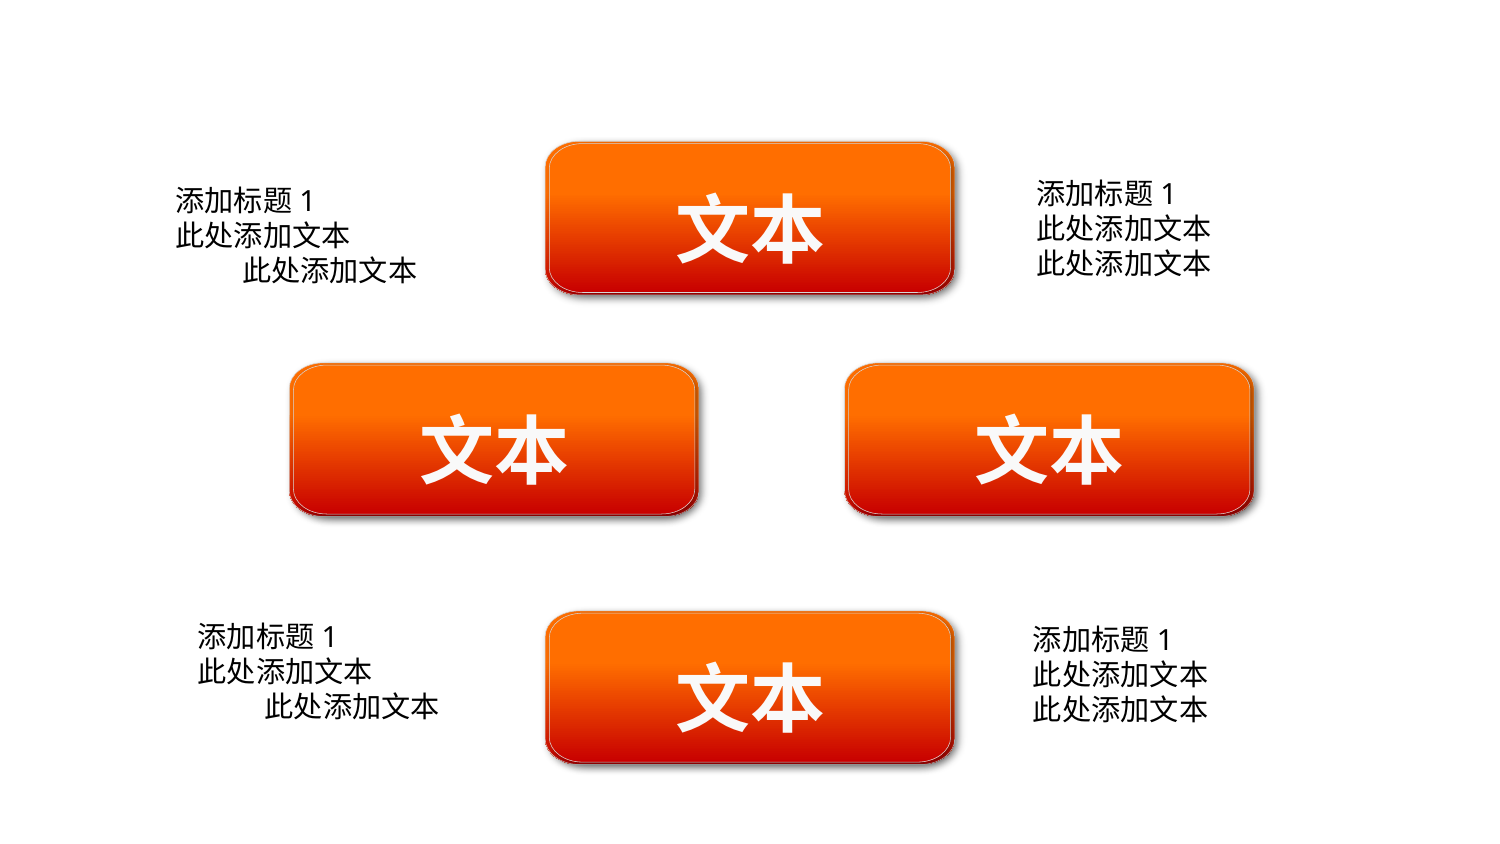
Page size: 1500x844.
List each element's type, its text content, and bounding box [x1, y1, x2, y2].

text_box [545, 610, 955, 765]
title 点击此处添加标题 [103, 44, 1397, 208]
text_box 添加标题1 此处添加文本 此处添加文本 [1018, 613, 1290, 734]
text_box 添加标题1 此处添加文本 此处添加文本 [1021, 168, 1294, 288]
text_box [844, 362, 1255, 517]
text_box 添加标题1 此处添加文本 此处添加文本 [160, 175, 433, 295]
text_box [289, 362, 699, 517]
text_box 添加标题1 此处添加文本 此处添加文本 [183, 610, 455, 731]
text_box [545, 141, 955, 295]
